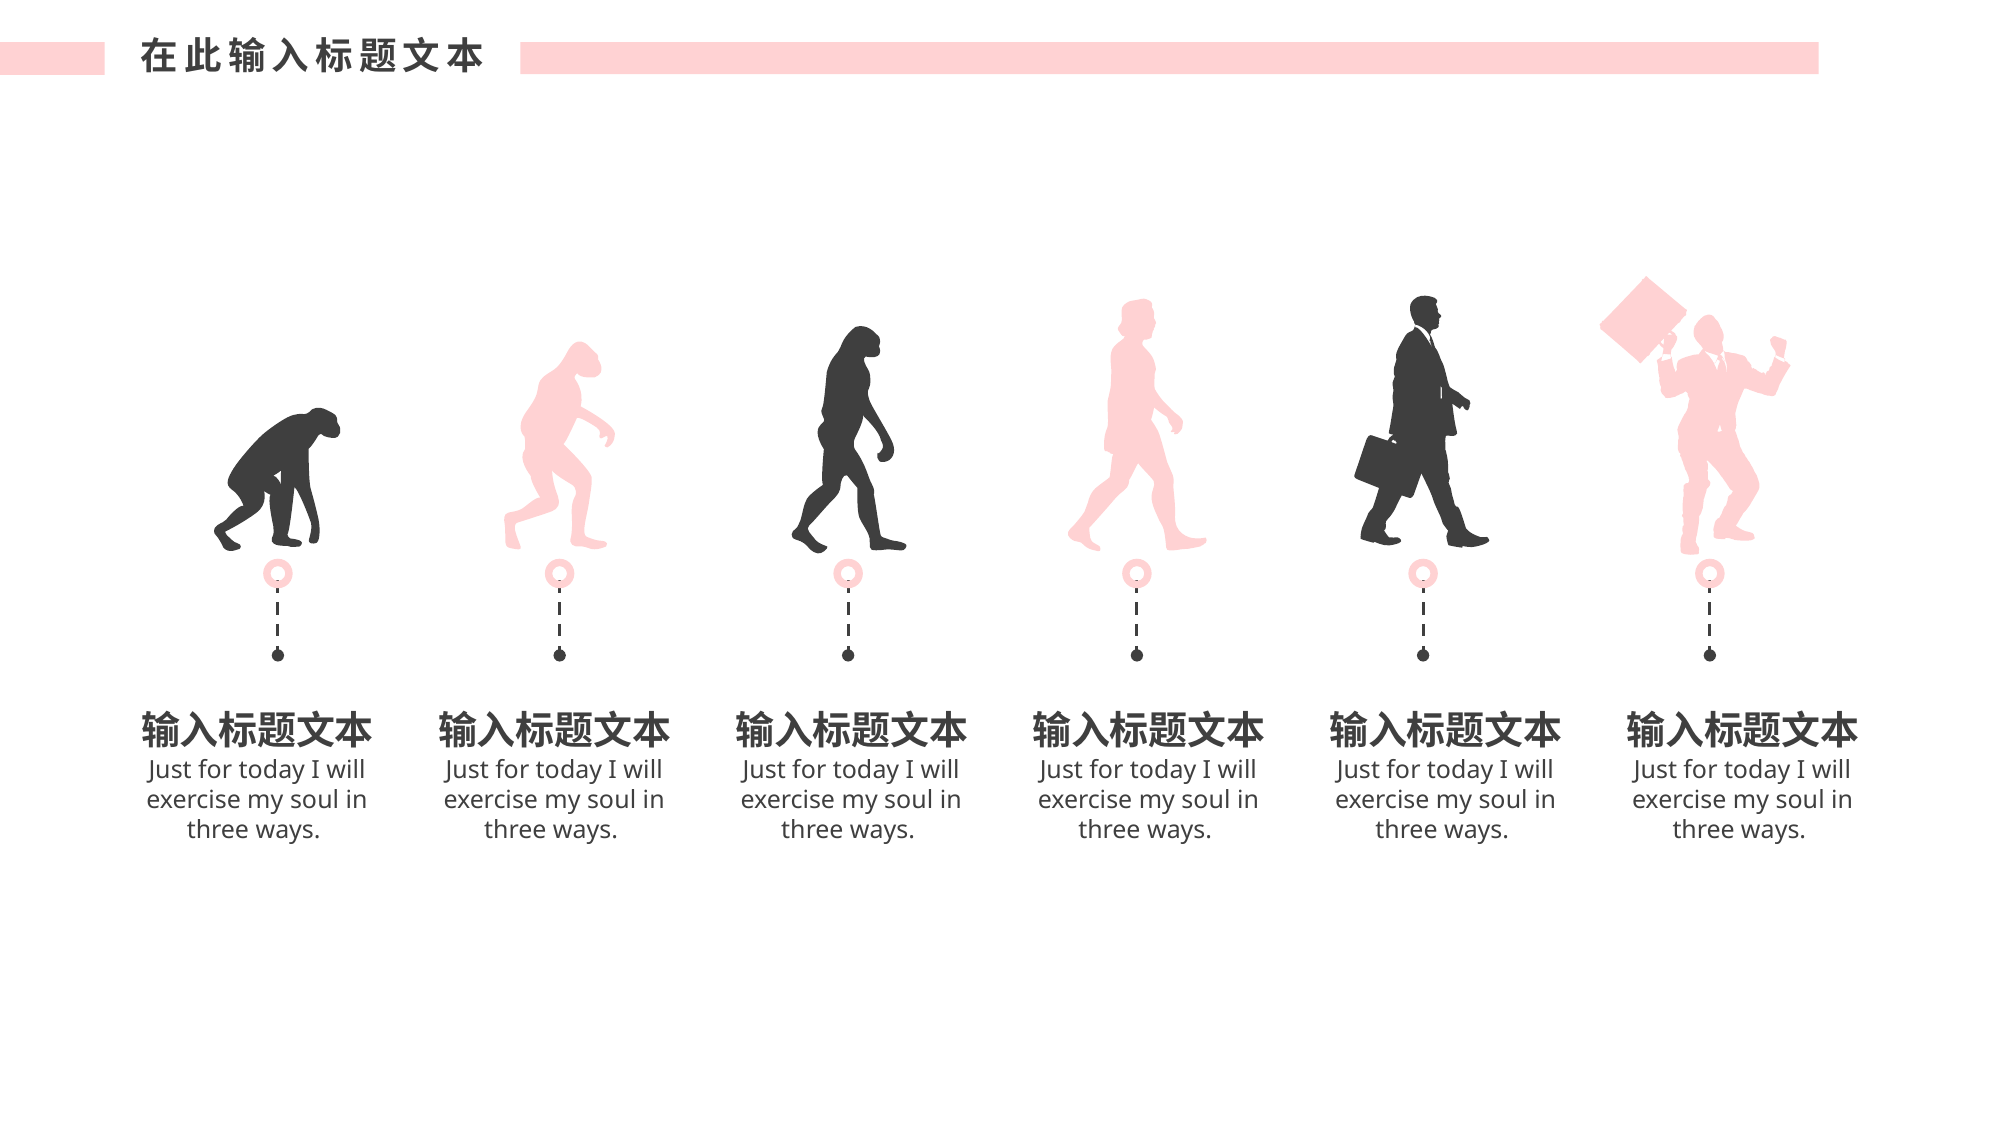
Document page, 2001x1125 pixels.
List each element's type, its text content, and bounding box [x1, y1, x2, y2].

text_box [0, 42, 105, 75]
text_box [1009, 297, 1289, 847]
text_box 在此输入标题文本 [69, 25, 556, 85]
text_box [414, 335, 694, 847]
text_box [711, 322, 991, 847]
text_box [1599, 279, 1883, 847]
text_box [117, 404, 397, 847]
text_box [1306, 289, 1586, 847]
text_box [520, 42, 1819, 75]
